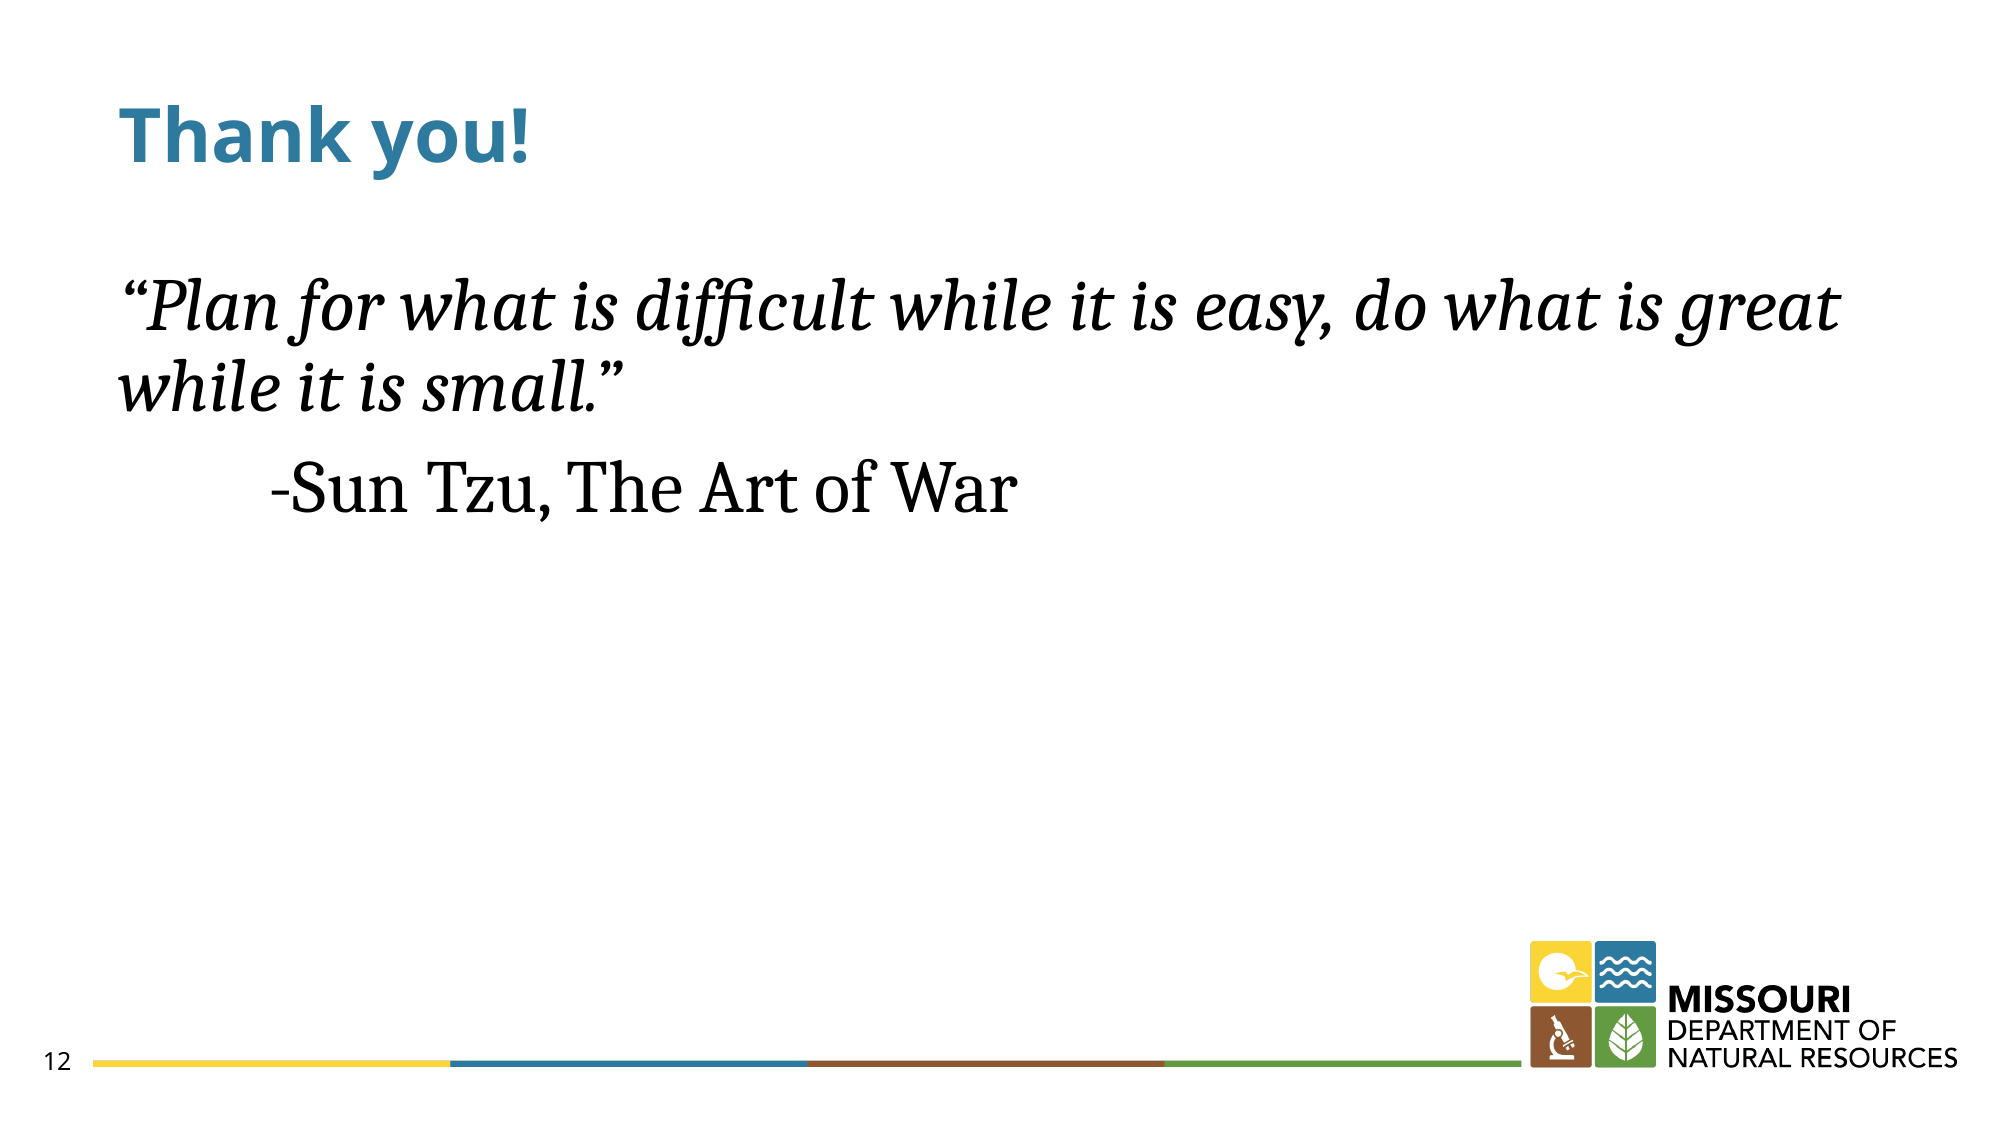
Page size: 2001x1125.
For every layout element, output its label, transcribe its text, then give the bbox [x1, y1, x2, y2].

list “Plan for what is difficult while it is easy, do what is great while it is small.” -Sun Tzu, The Art of War [103, 258, 1887, 948]
slide_number 12 [22, 1032, 87, 1093]
title Thank you! [103, 54, 1887, 222]
picture [93, 941, 1957, 1068]
